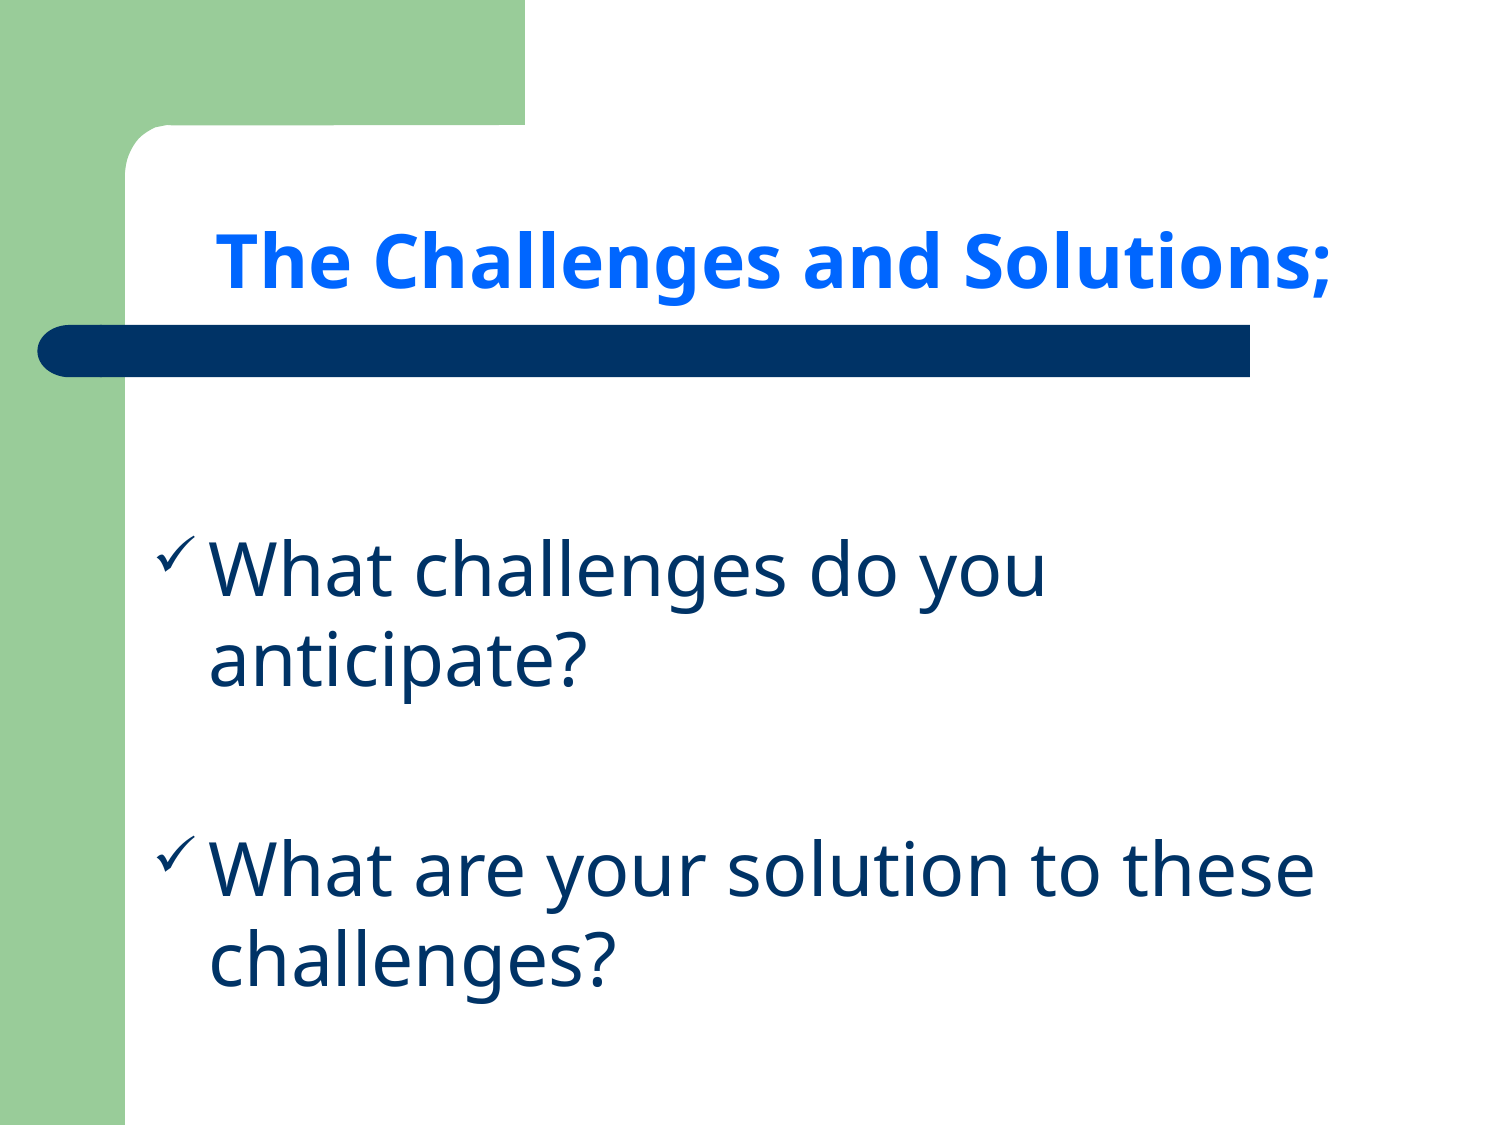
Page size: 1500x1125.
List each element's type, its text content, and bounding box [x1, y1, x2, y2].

list What challenges do you anticipate? What are your solution to these challenges? [137, 513, 1400, 1125]
title The Challenges and Solutions; [124, 124, 1426, 313]
